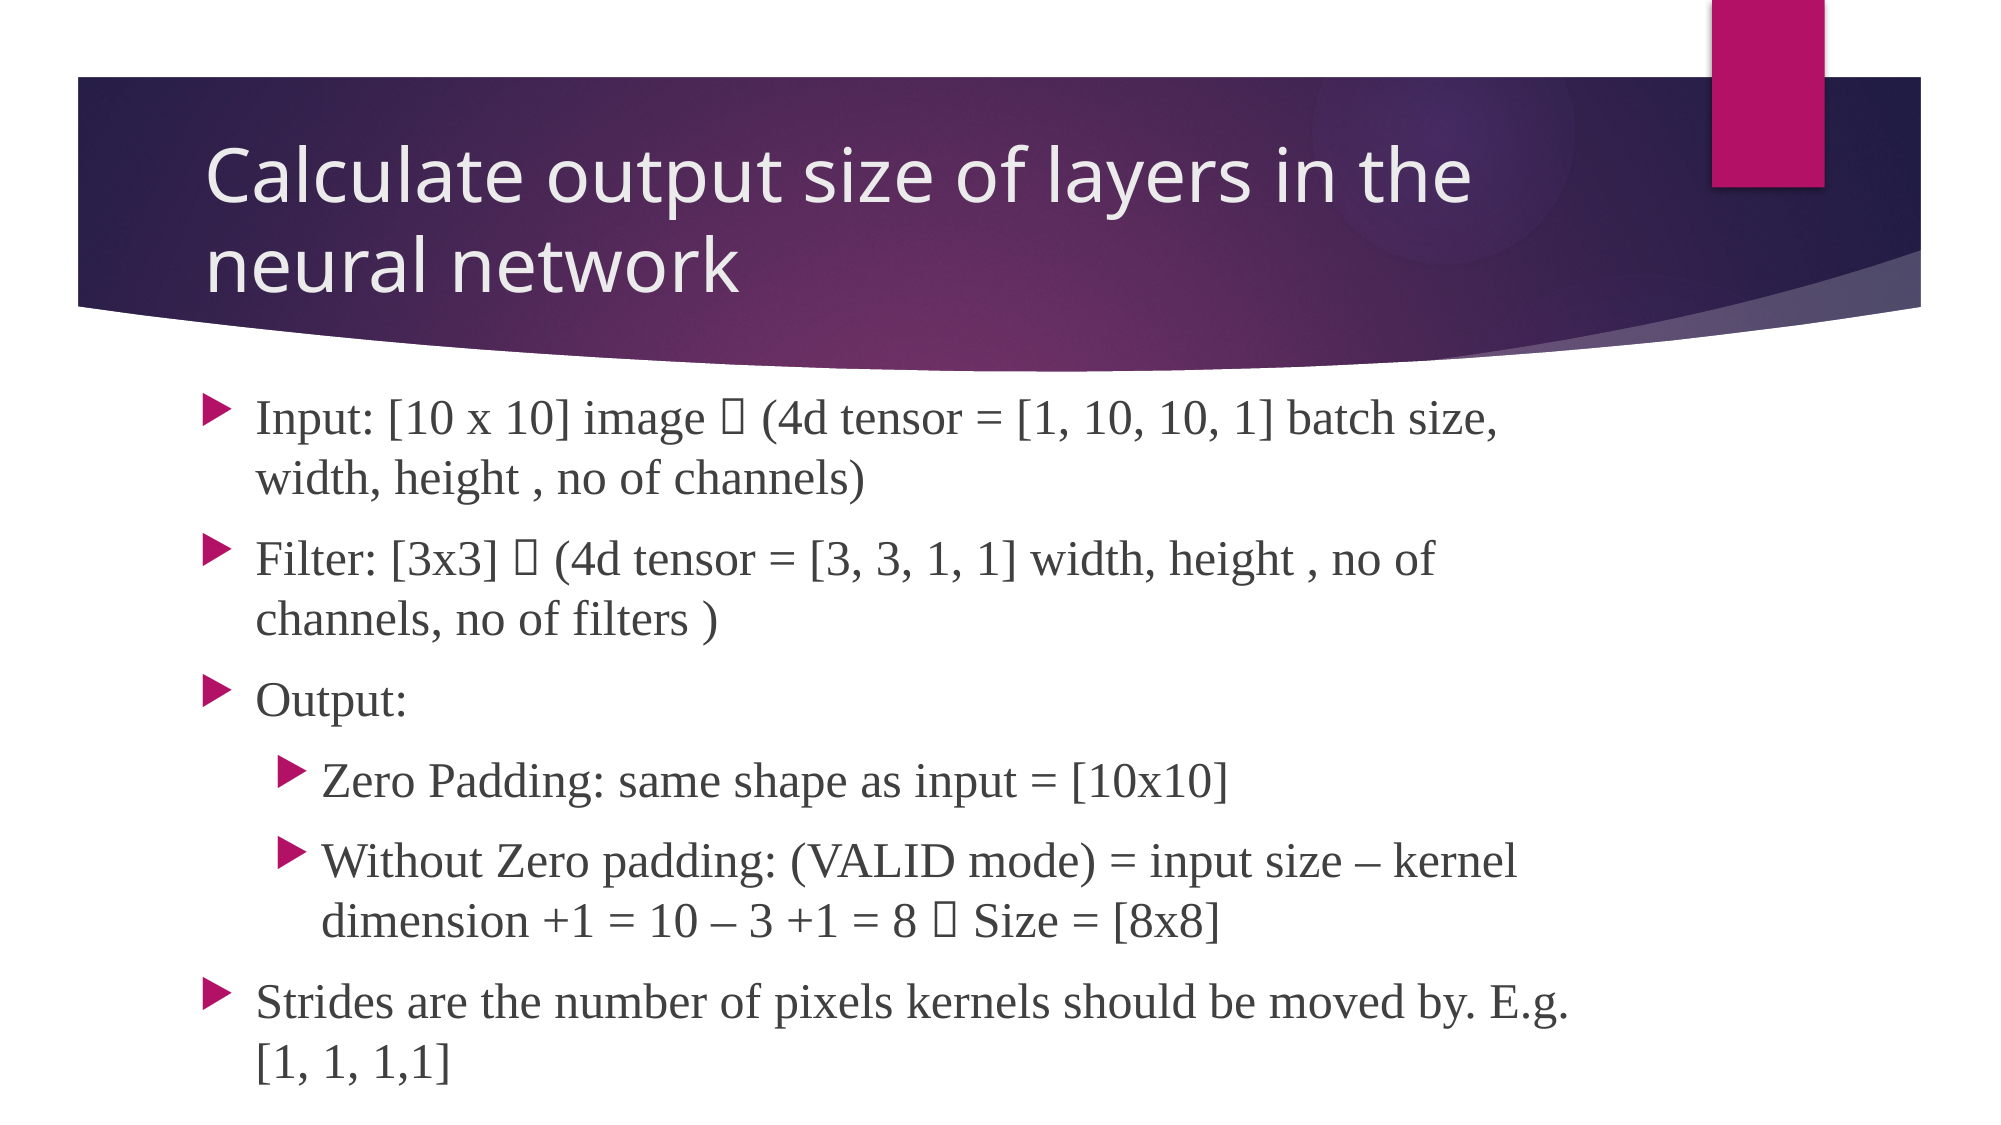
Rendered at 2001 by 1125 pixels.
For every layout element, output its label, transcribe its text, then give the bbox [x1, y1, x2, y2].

title Calculate output size of layers in the neural network [189, 159, 1627, 276]
list Input: [10 x 10] image  (4d tensor = [1, 10, 10, 1] batch size, width, height , no of channels) Filter: [3x3]  (4d tensor = [3, 3, 1, 1] width, height , no of channels, no of filters ) Output: Zero Padding: same shape as input = [10x10] Without Zero padding: (VALID mode) = input size – kernel dimension +1 = 10 – 3 +1 = 8  Size = [8x8] Strides are the number of pixels kernels should be moved by. E.g. [1, 1, 1,1] [184, 377, 1593, 888]
